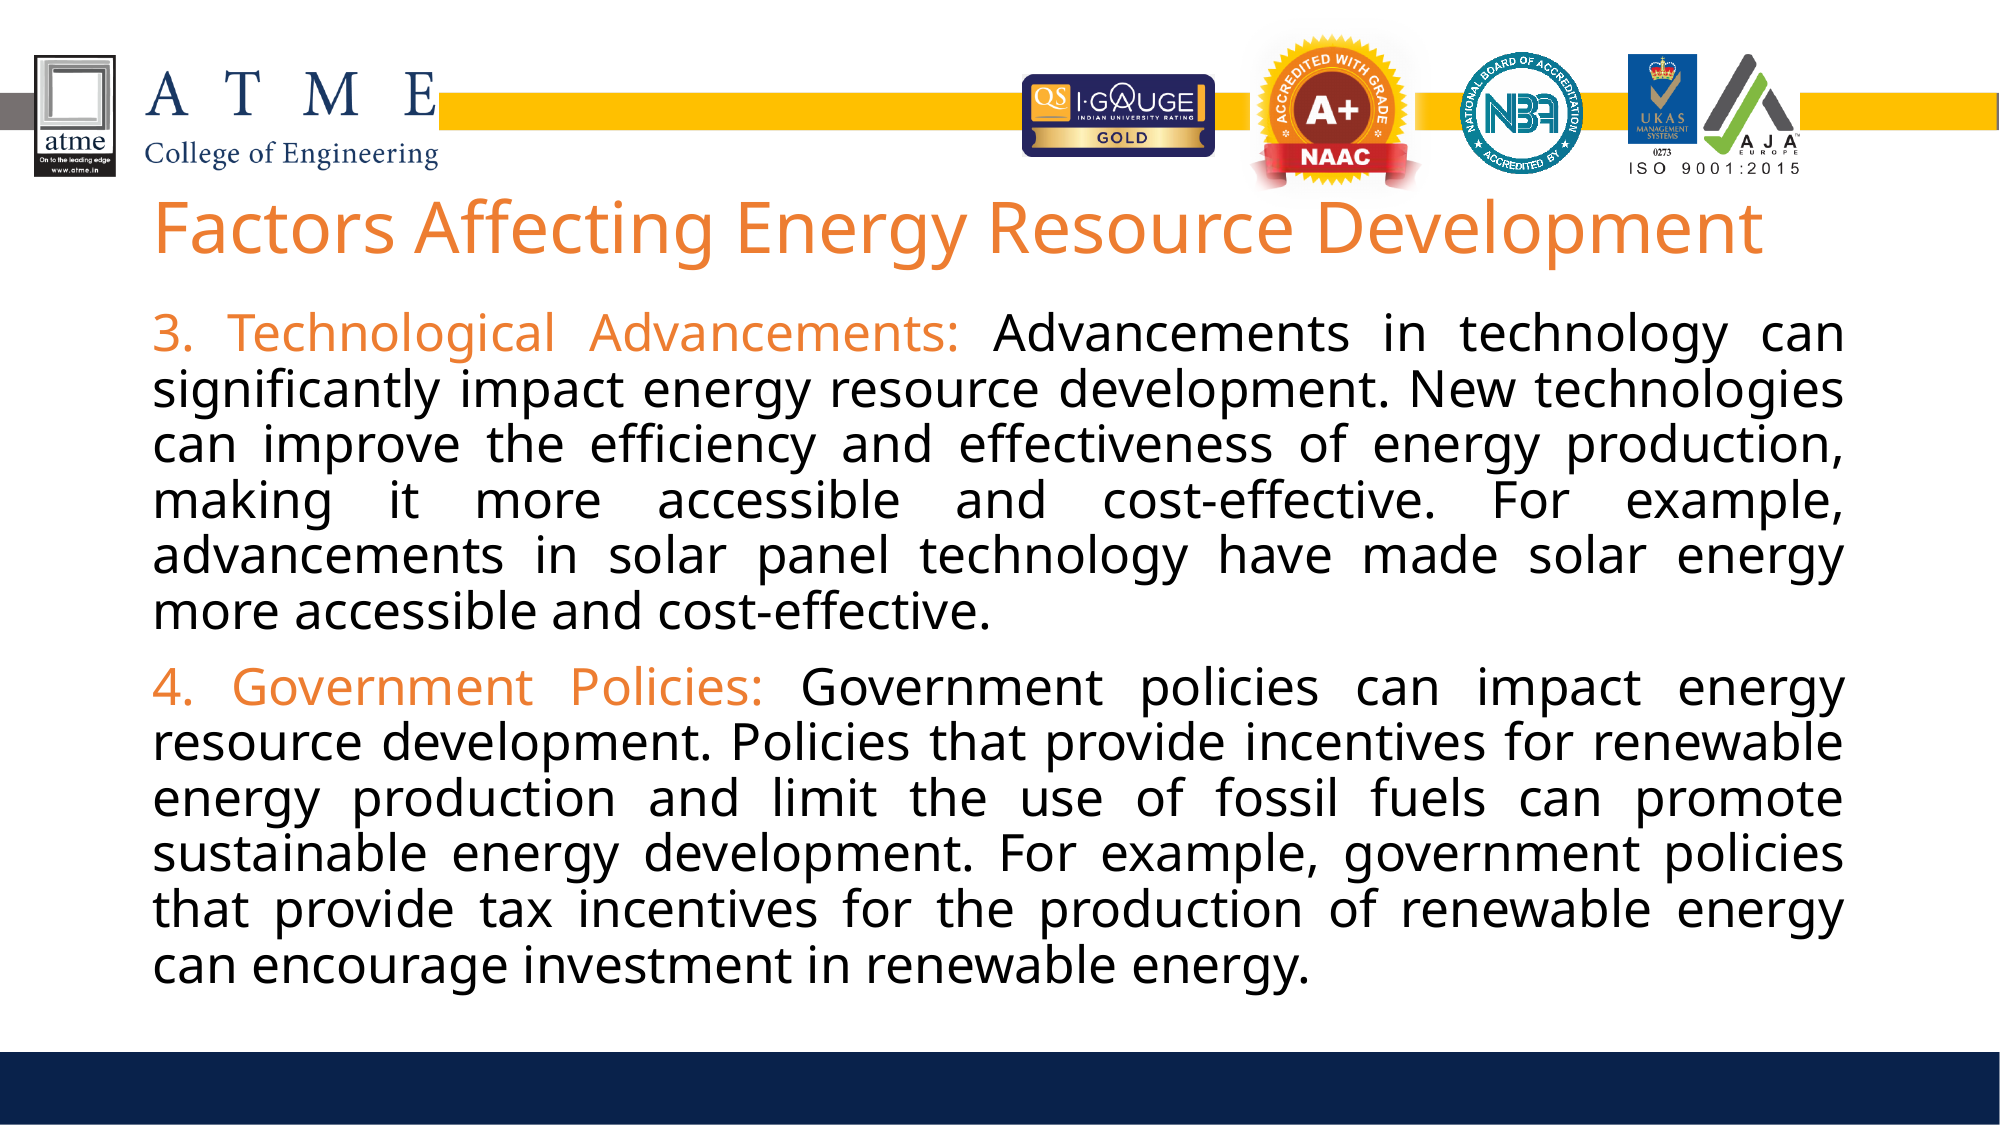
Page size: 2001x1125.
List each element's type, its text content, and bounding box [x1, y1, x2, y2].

title Factors Affecting Energy Resource Development [137, 183, 1863, 278]
list 3. Technological Advancements: Advancements in technology can significantly impact energy resource development. New technologies can improve the efficiency and effectiveness of energy production, making it more accessible and cost-effective. For example, advancements in solar panel technology have made solar energy more accessible and cost-effective. 4. Government Policies: Government policies can impact energy resource development. Policies that provide incentives for renewable energy production and limit the use of fossil fuels can promote sustainable energy development. For example, government policies that provide tax incentives for the production of renewable energy can encourage investment in renewable energy. [137, 299, 1863, 1014]
picture [1628, 52, 1800, 174]
picture [0, 1052, 2000, 1125]
picture [1022, 74, 1215, 157]
picture [1250, 43, 1415, 180]
picture [34, 55, 439, 177]
picture [1460, 52, 1583, 174]
